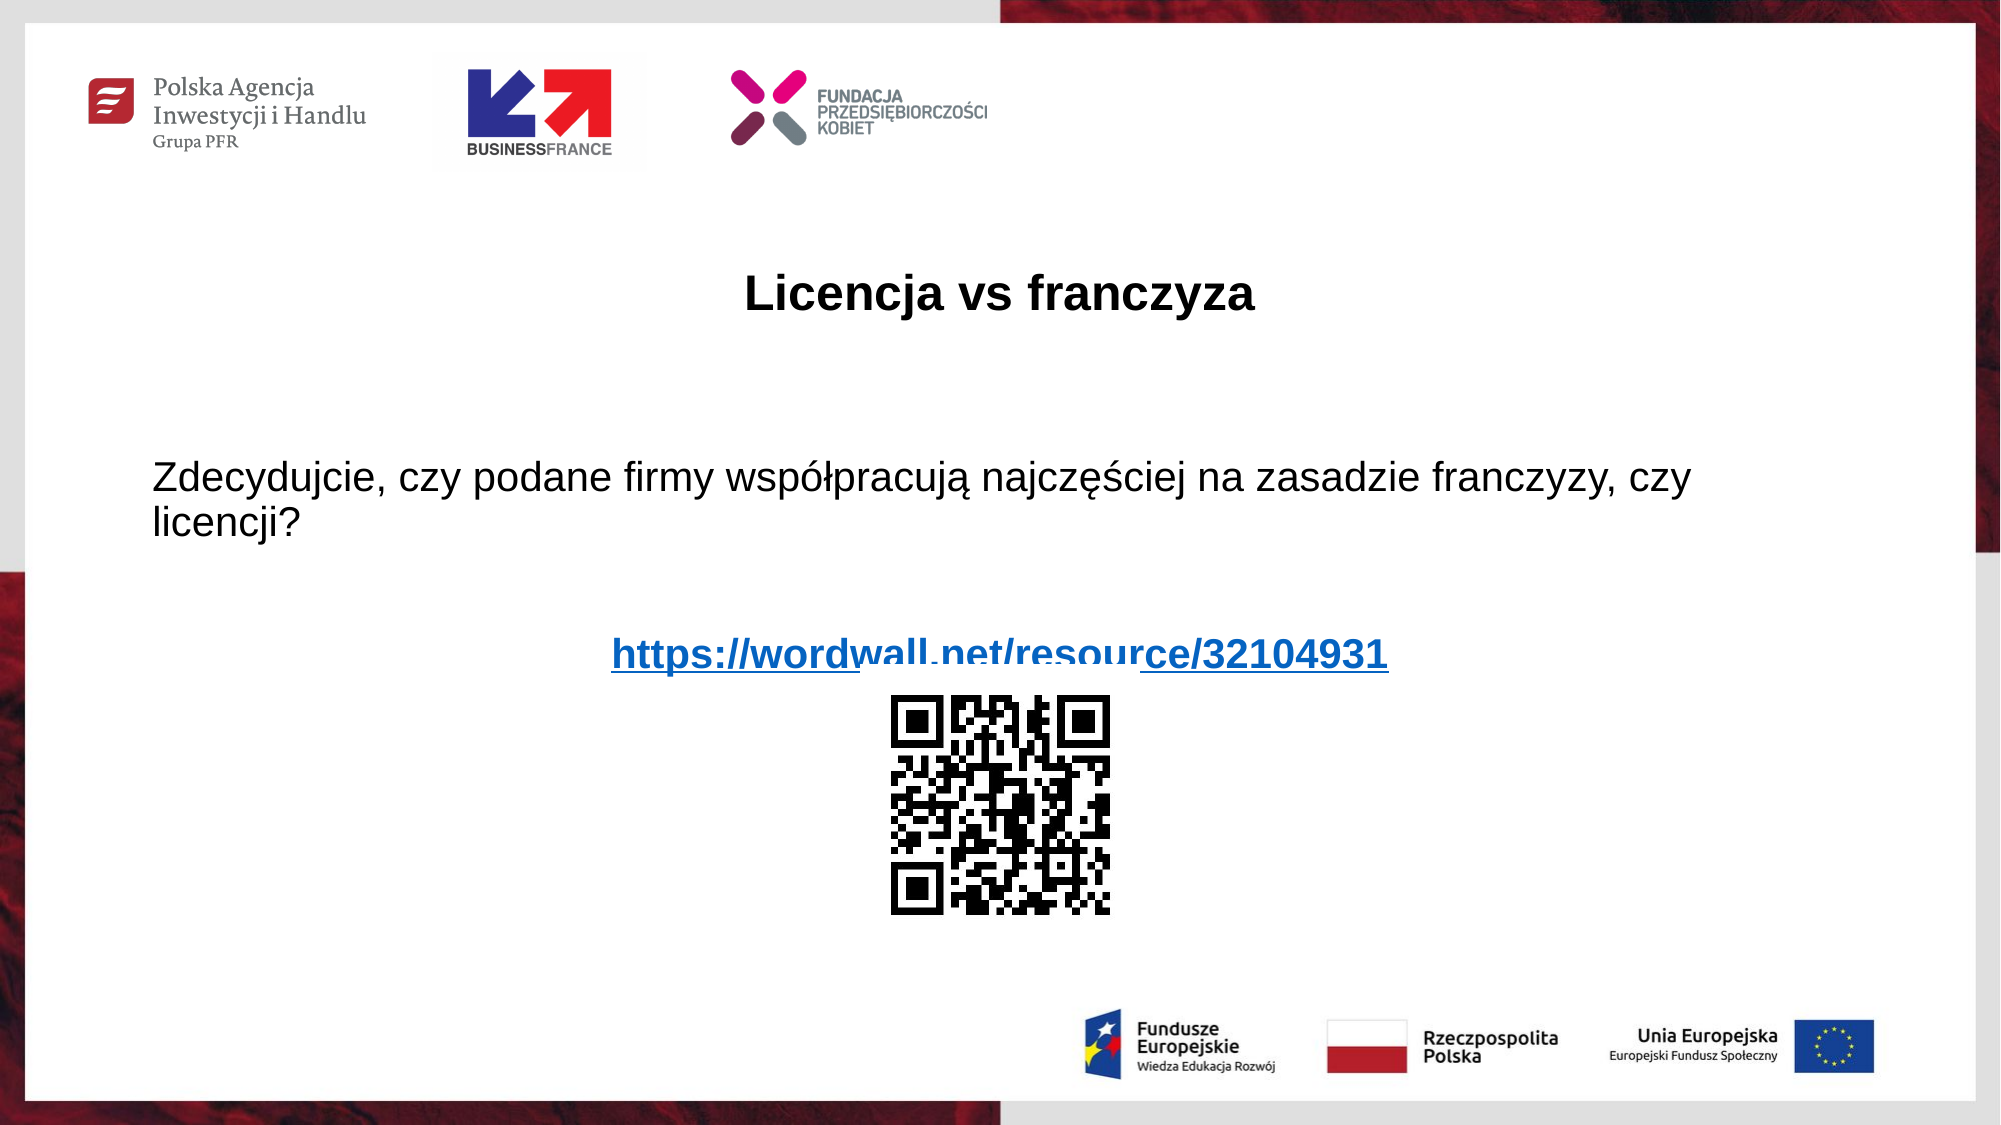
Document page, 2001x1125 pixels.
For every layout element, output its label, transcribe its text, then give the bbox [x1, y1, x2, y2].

title Licencja vs franczyza [137, 185, 1863, 404]
list Zdecydujcie, czy podane firmy współpracują najczęściej na zasadzie franczyzy, czy licencji? https://wordwall.net/resource/32104931 [137, 447, 1863, 1125]
picture [0, 0, 2001, 1125]
picture [859, 664, 1140, 945]
